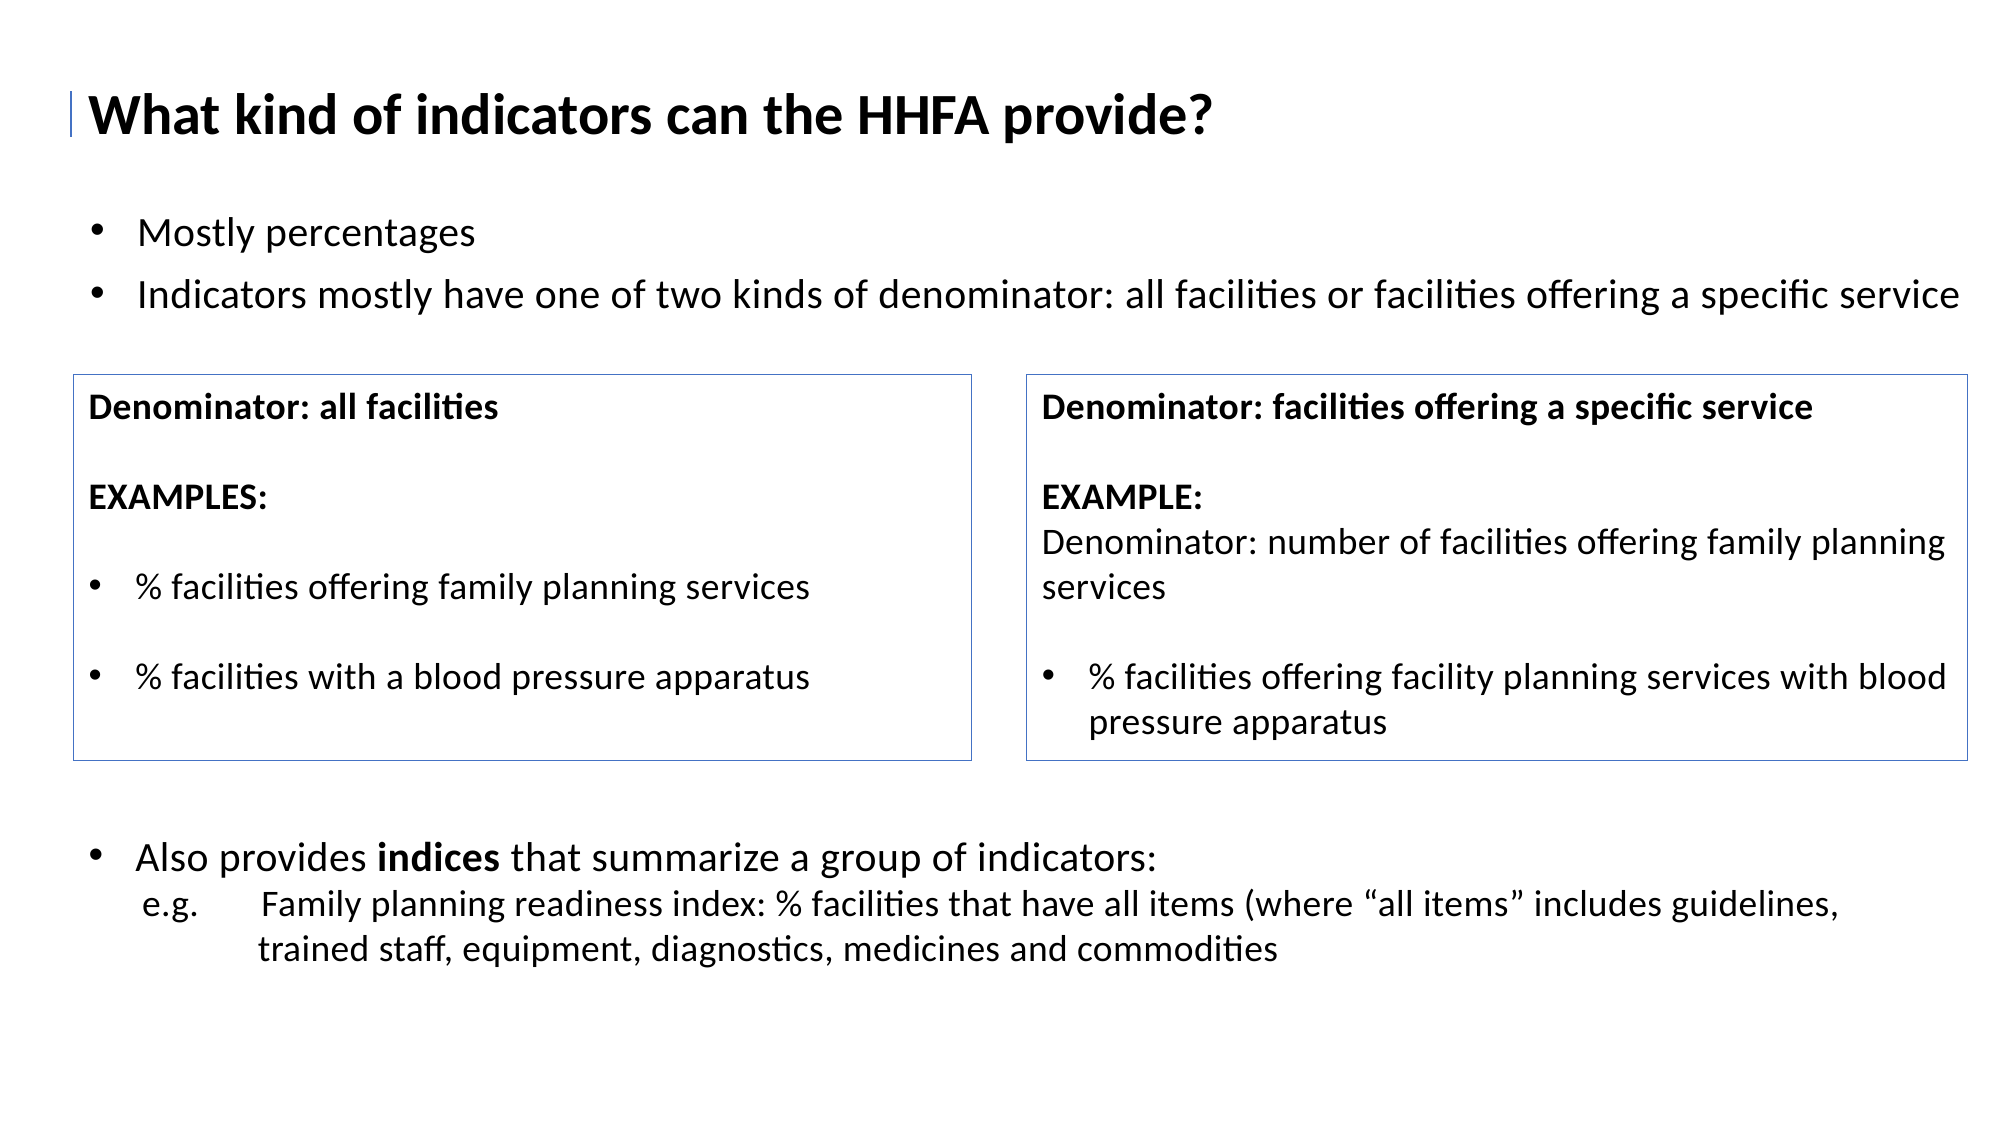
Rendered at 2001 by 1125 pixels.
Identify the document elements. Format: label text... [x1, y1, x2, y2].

list What kind of indicators can the HHFA provide? [73, 68, 1835, 156]
text_box Mostly percentages Indicators mostly have one of two kinds of denominator: all facilities or facilities offering a specific service [75, 196, 2000, 349]
text_box Denominator: all facilities EXAMPLES: % facilities offering family planning services % facilities with a blood pressure apparatus [73, 374, 972, 761]
text_box Also provides indices that summarize a group of indicators: e.g. Family planning readiness index: % facilities that have all items (where “all items” includes guidelines, trained staff, equipment, diagnostics, medicines and commodities [73, 821, 1965, 996]
text_box Denominator: facilities offering a specific service EXAMPLE: Denominator: number of facilities offering family planning services % facilities offering facility planning services with blood pressure apparatus [1026, 374, 1968, 761]
